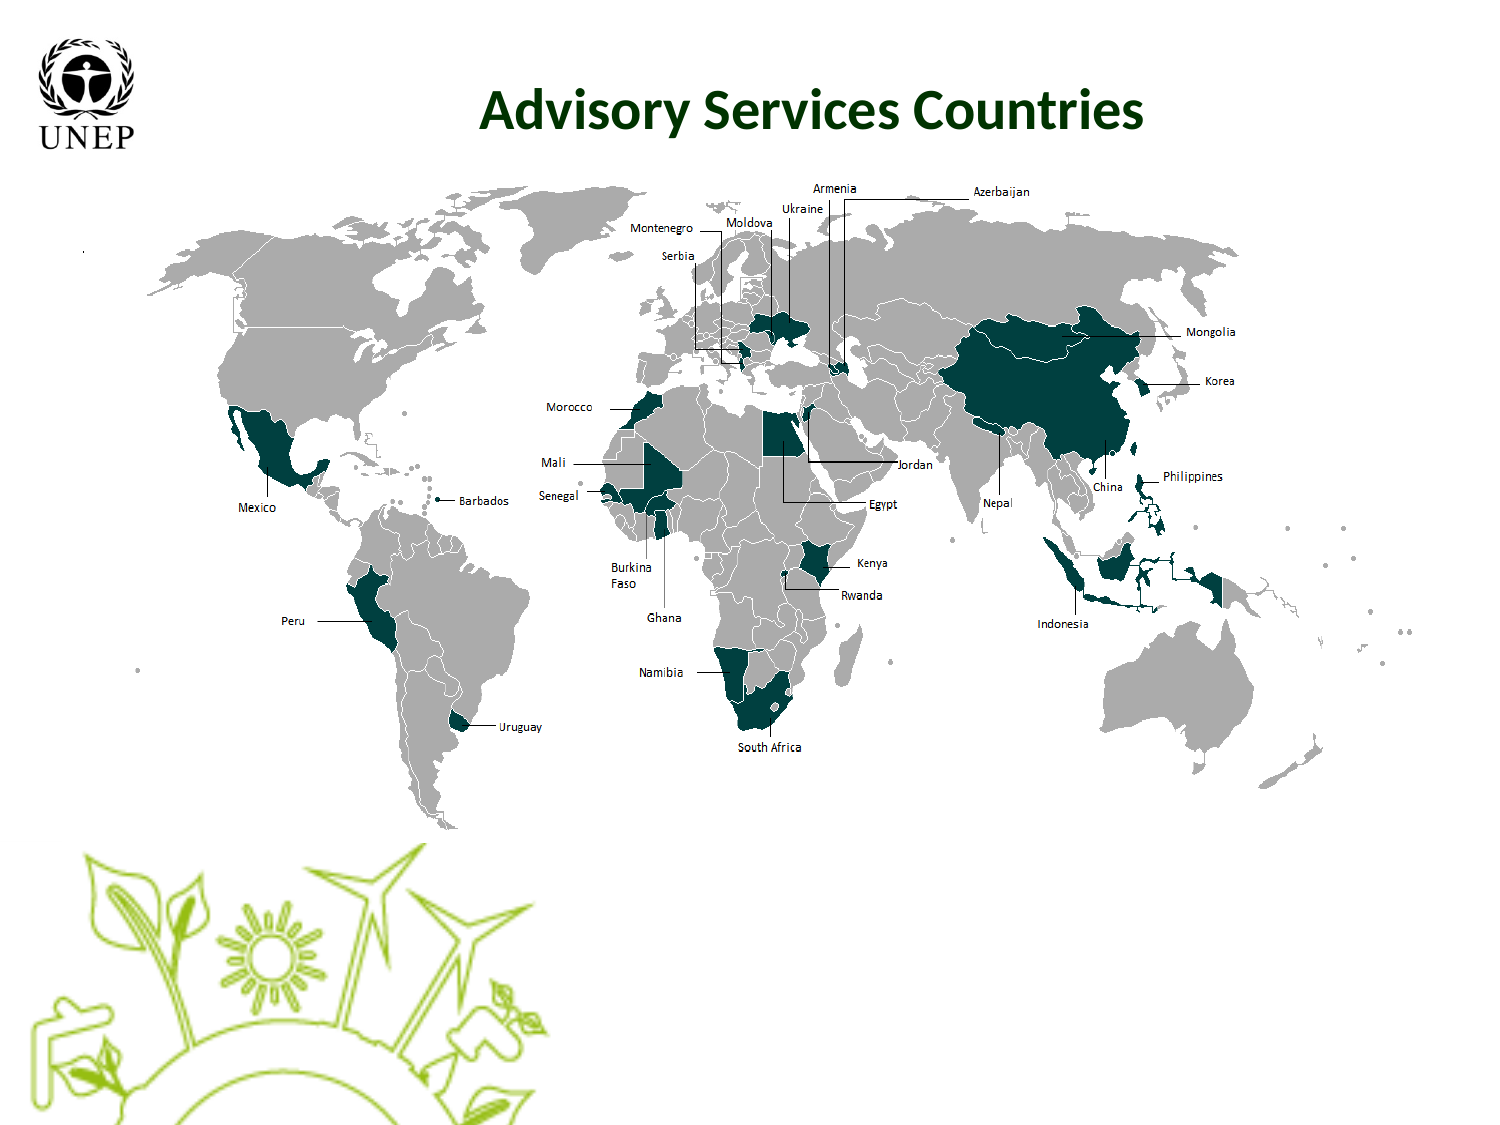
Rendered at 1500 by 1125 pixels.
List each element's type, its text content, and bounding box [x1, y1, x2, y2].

picture [37, 37, 135, 151]
picture [0, 174, 1413, 1125]
title Advisory Services Countries [199, 37, 1426, 176]
